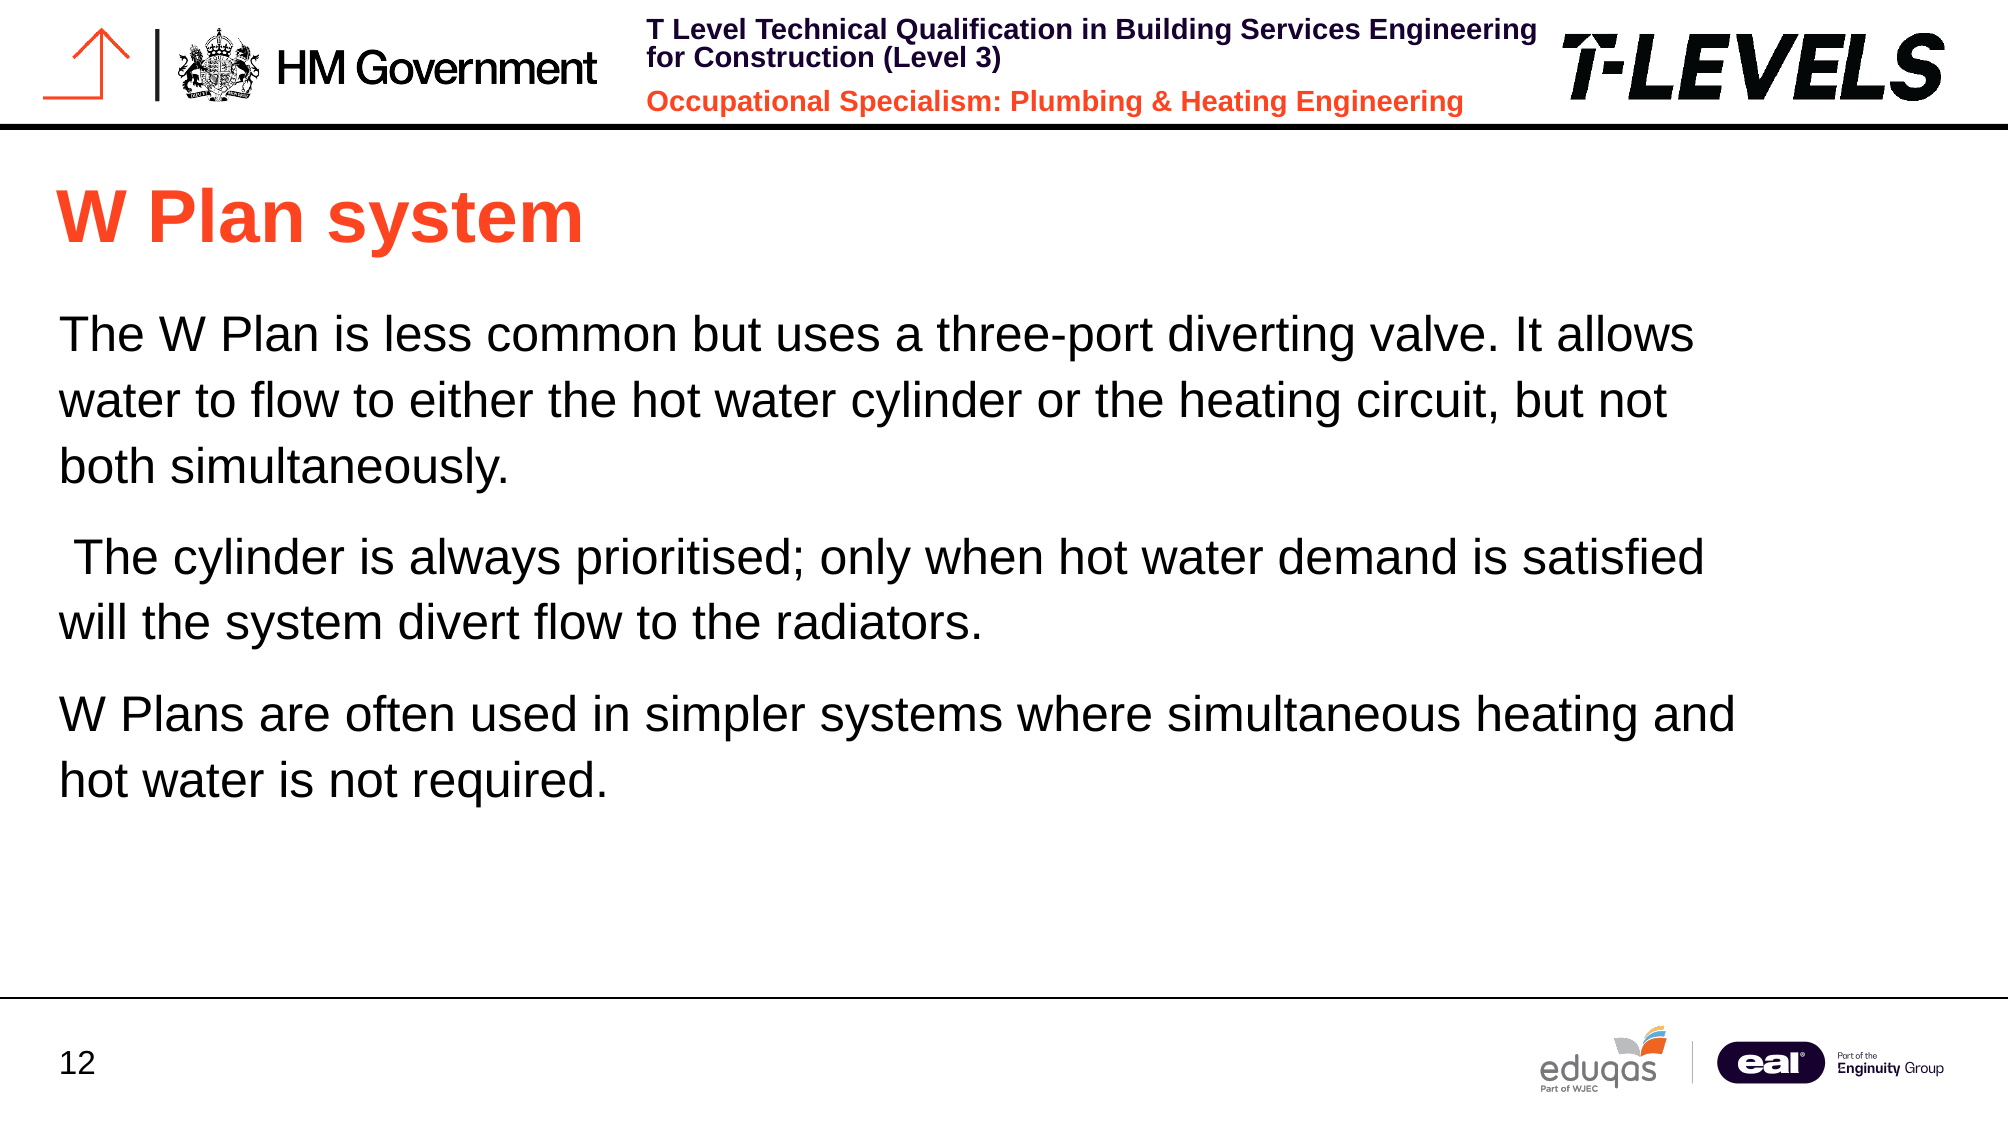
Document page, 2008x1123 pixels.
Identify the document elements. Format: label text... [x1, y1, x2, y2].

picture [1535, 1021, 1949, 1097]
picture [1543, 25, 1964, 108]
list The W Plan is less common but uses a three-port diverting valve. It allows water to flow to either the hot water cylinder or the heating circuit, but not both simultaneously. The cylinder is always prioritised; only when hot water demand is satisfied will the system divert flow to the radiators. W Plans are often used in simpler systems where simultaneous heating and hot water is not required. [59, 295, 1774, 975]
picture [155, 28, 597, 102]
picture [38, 27, 136, 100]
title W Plan system [41, 111, 1949, 314]
